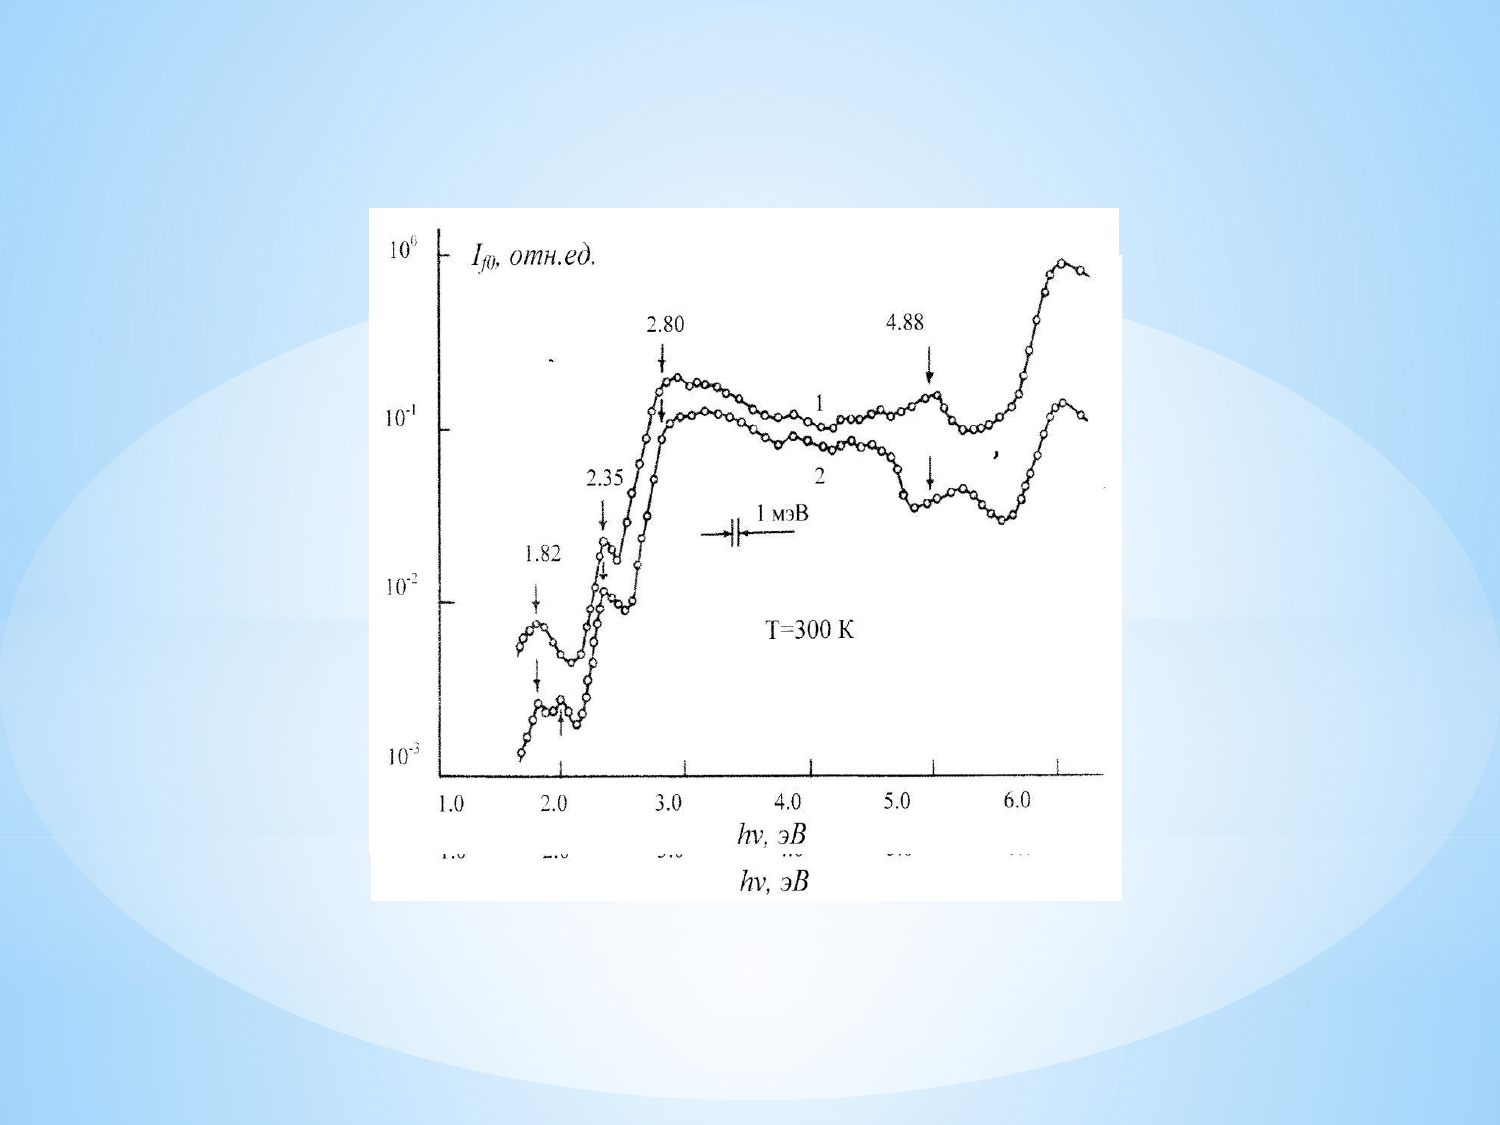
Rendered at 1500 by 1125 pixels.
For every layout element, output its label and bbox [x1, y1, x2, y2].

picture [368, 207, 1122, 901]
